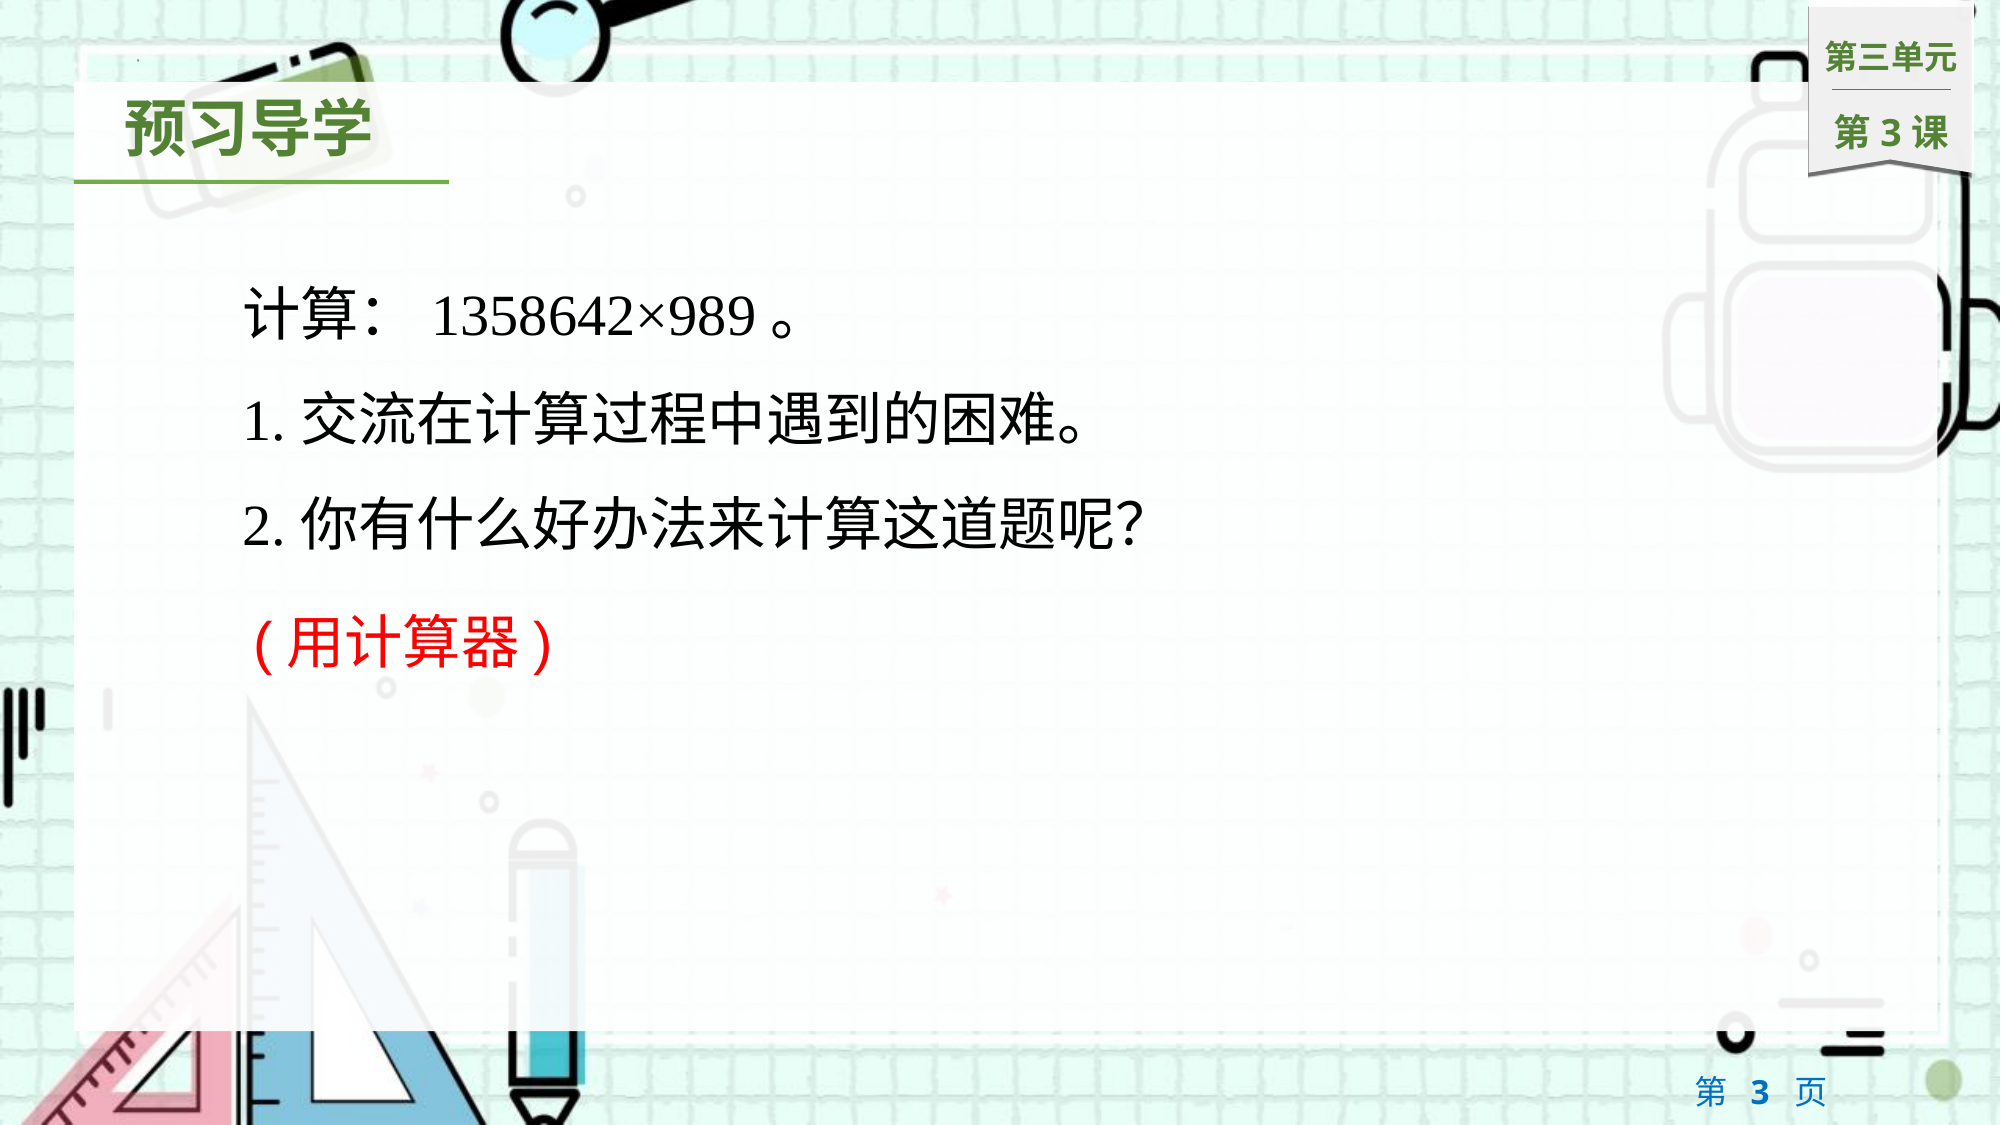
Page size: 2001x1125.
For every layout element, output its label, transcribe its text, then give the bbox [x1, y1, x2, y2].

picture [1938, 168, 1971, 176]
picture [0, 0, 2000, 1125]
list 计算：1358642×989。 1.交流在计算过程中遇到的困难。 2.你有什么好办法来计算这道题呢？ [109, 234, 1903, 985]
list (用计算器) [238, 562, 1516, 668]
